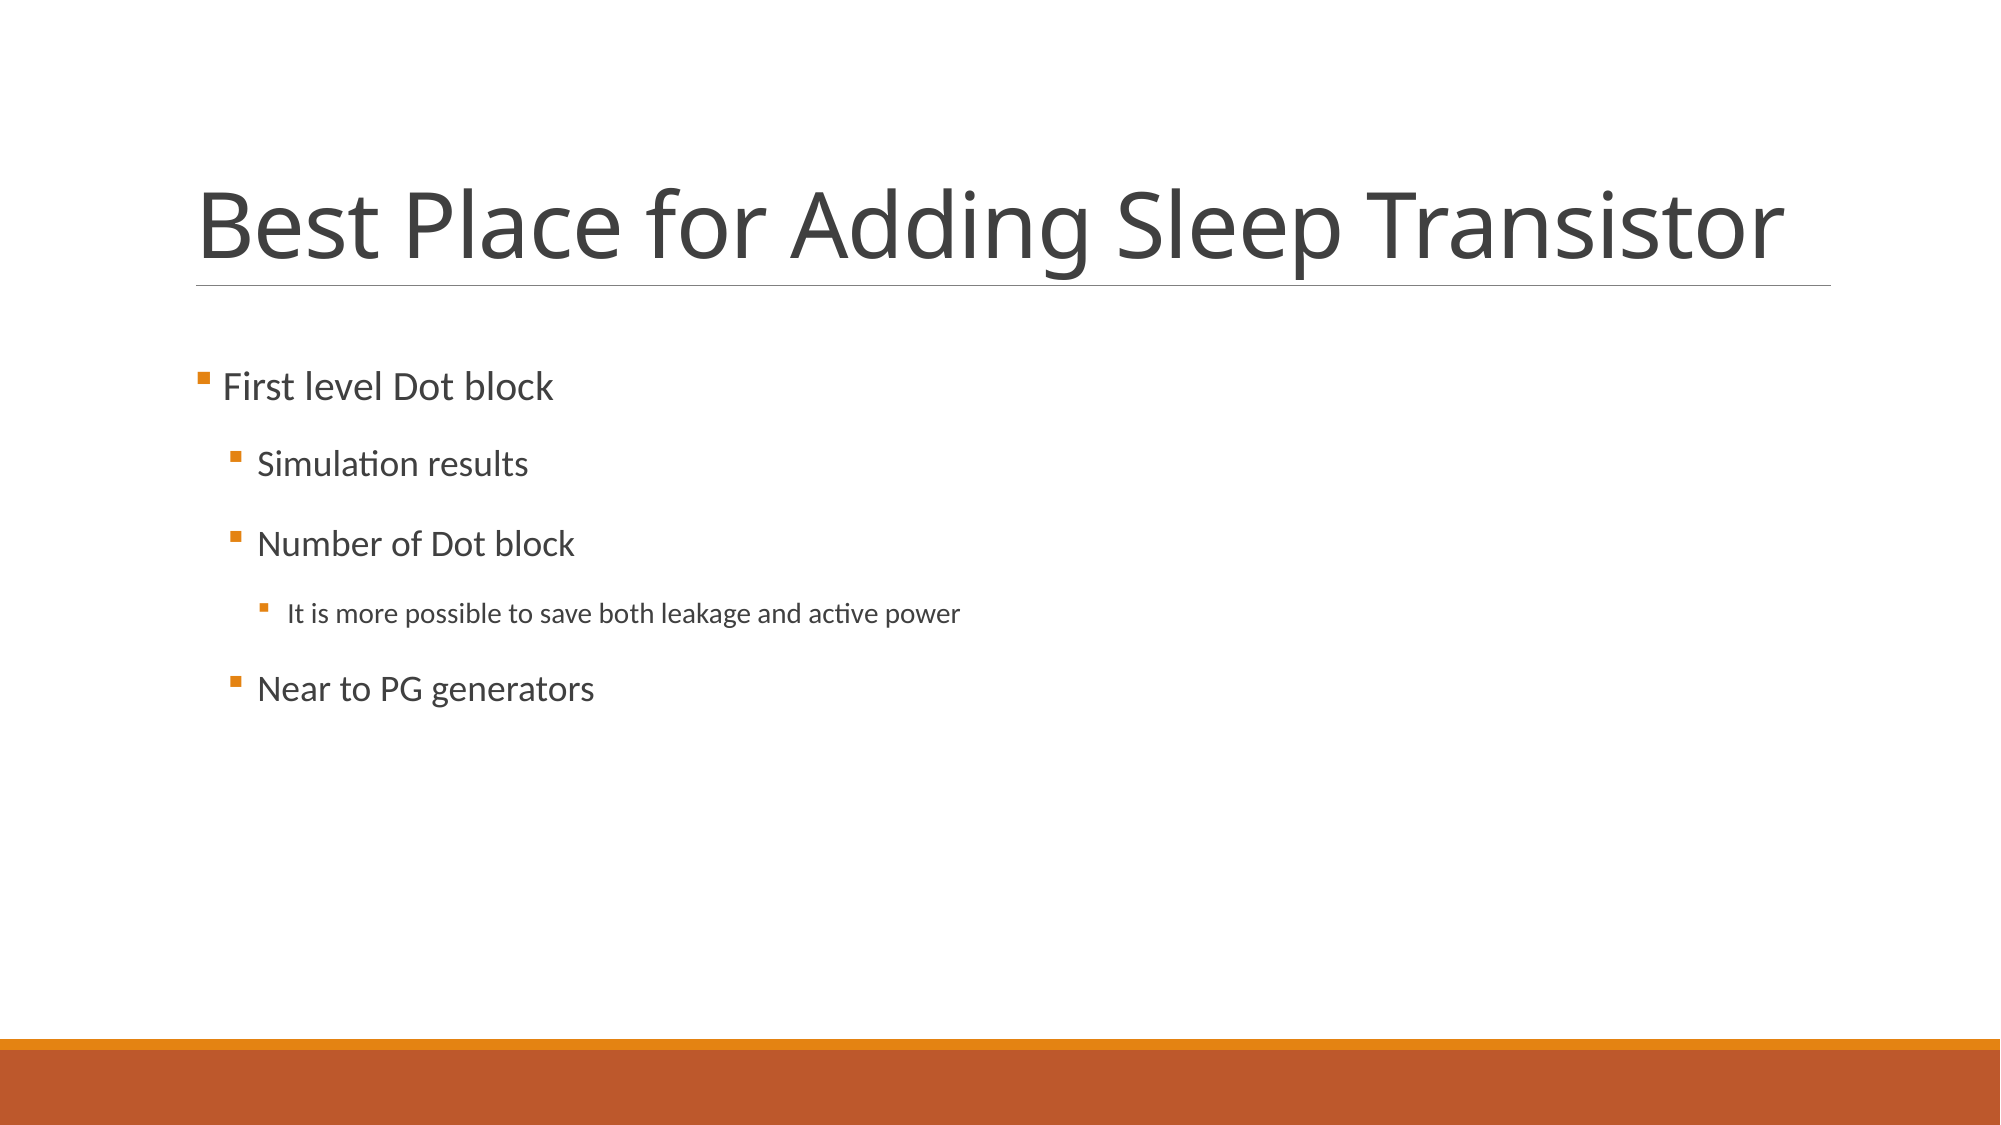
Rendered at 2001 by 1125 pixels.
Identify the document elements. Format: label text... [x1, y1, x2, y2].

list First level Dot block Simulation results Number of Dot block It is more possible to save both leakage and active power Near to PG generators [194, 325, 1845, 986]
title Best Place for Adding Sleep Transistor [180, 47, 1830, 285]
